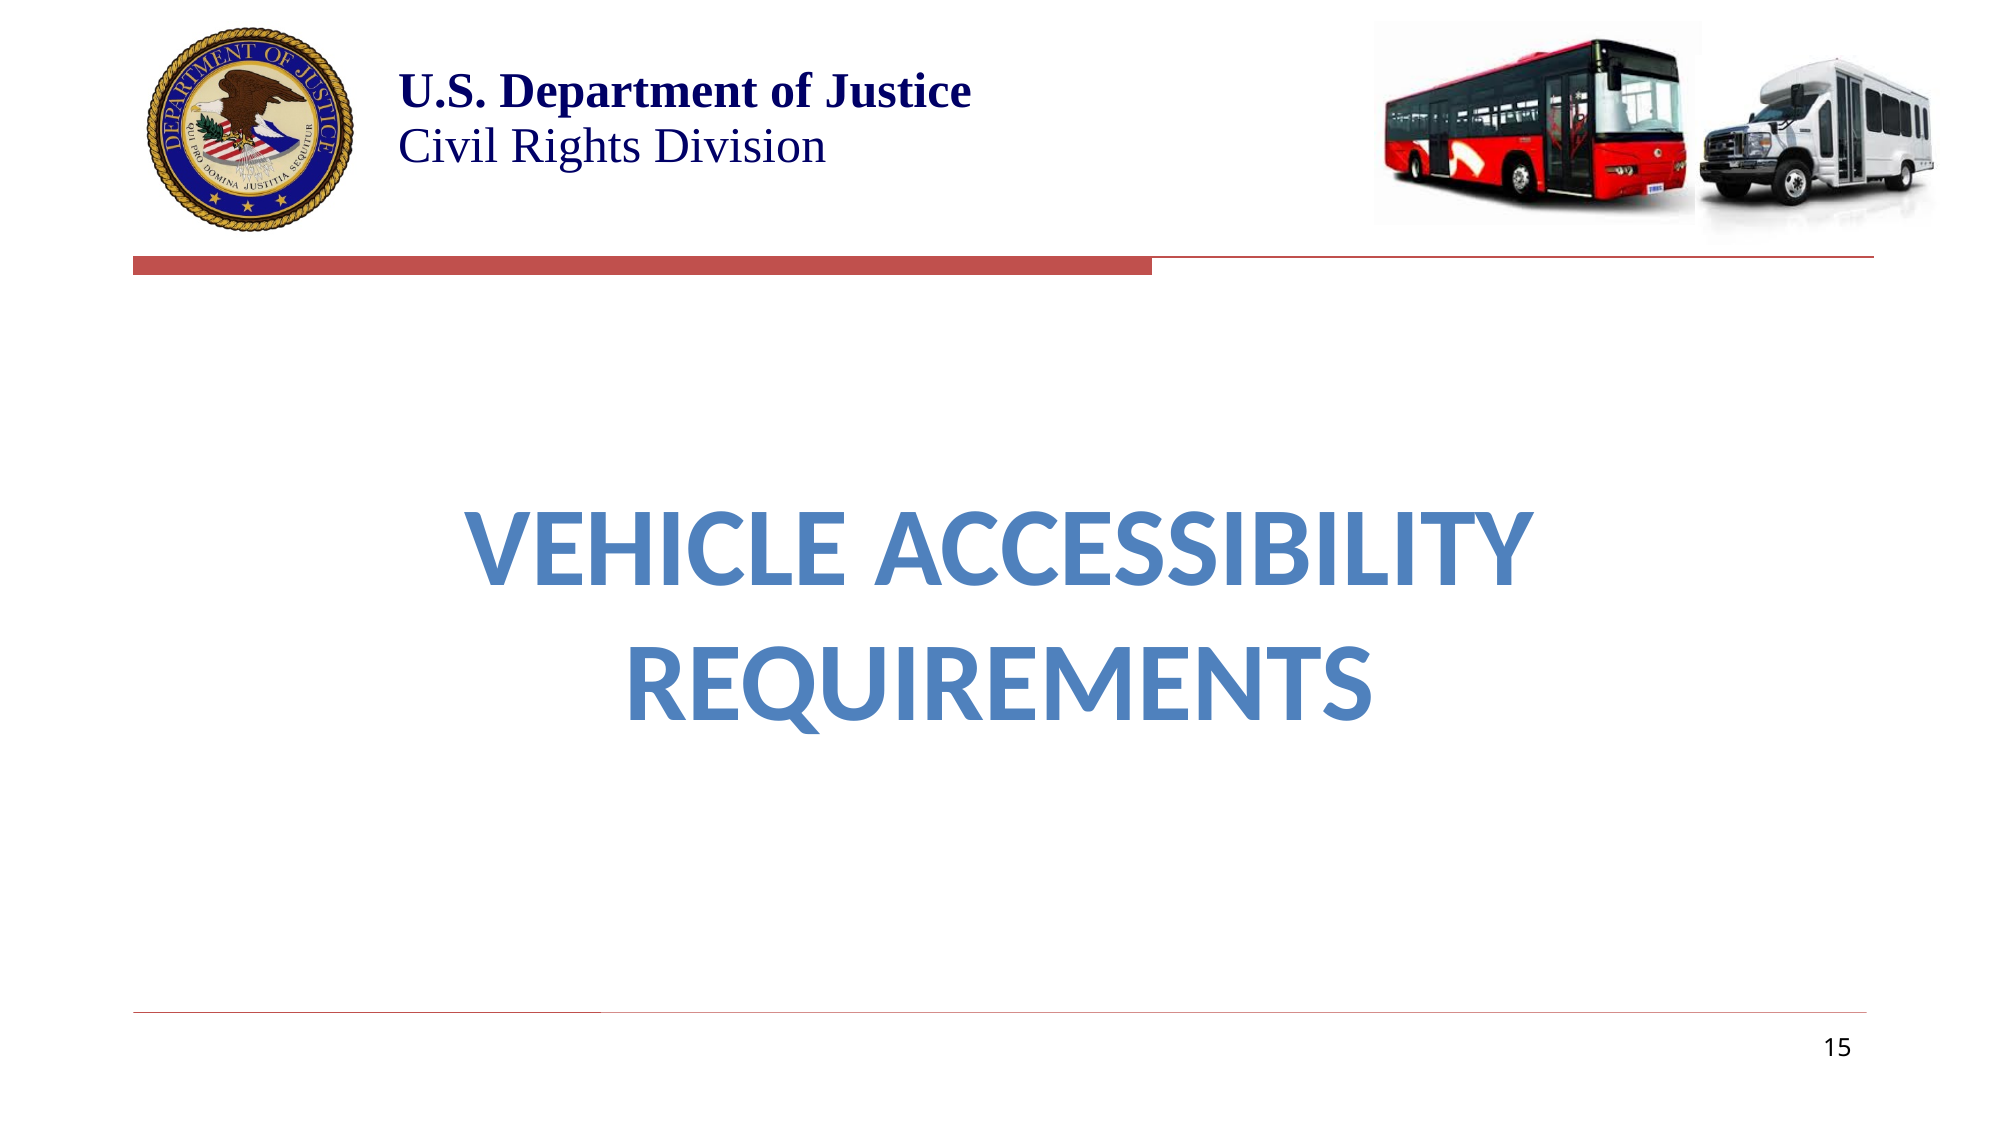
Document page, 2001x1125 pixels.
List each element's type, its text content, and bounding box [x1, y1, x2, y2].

slide_number 15 [1433, 1024, 1867, 1103]
title Vehicle Accessibility Requirements [312, 624, 1688, 751]
picture [137, 21, 363, 238]
picture [1374, 21, 1940, 245]
